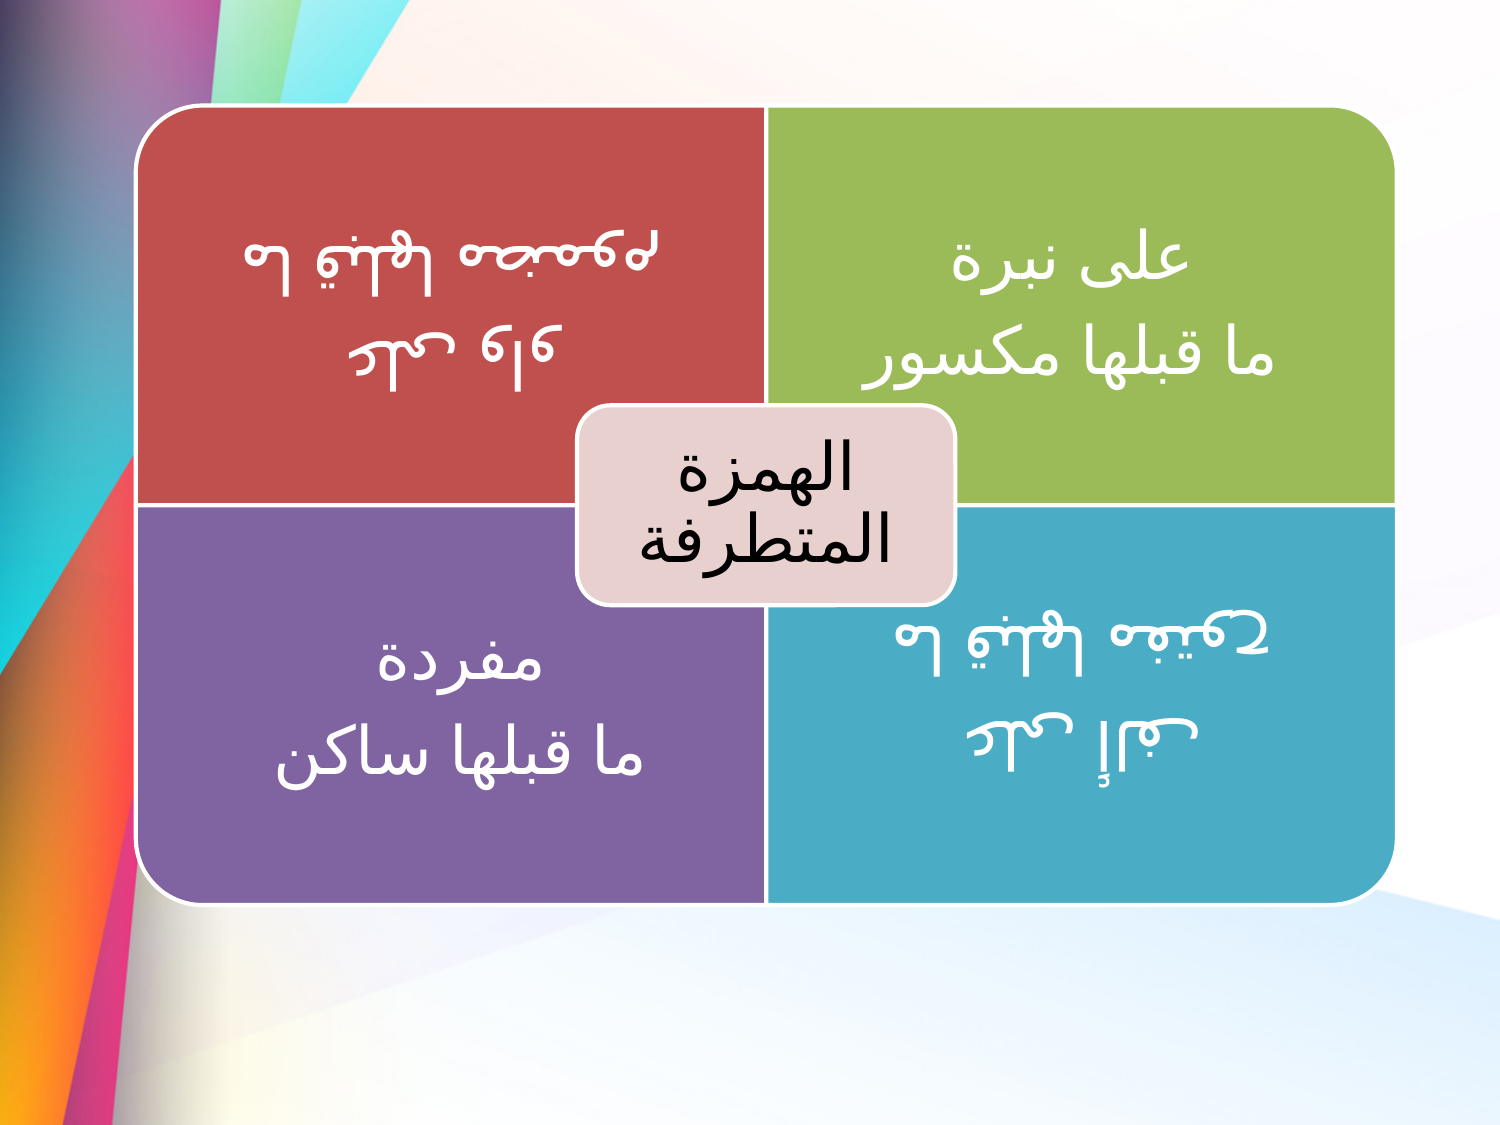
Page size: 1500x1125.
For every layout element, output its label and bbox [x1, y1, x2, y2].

list [135, 105, 1398, 906]
picture [0, 0, 1500, 1125]
